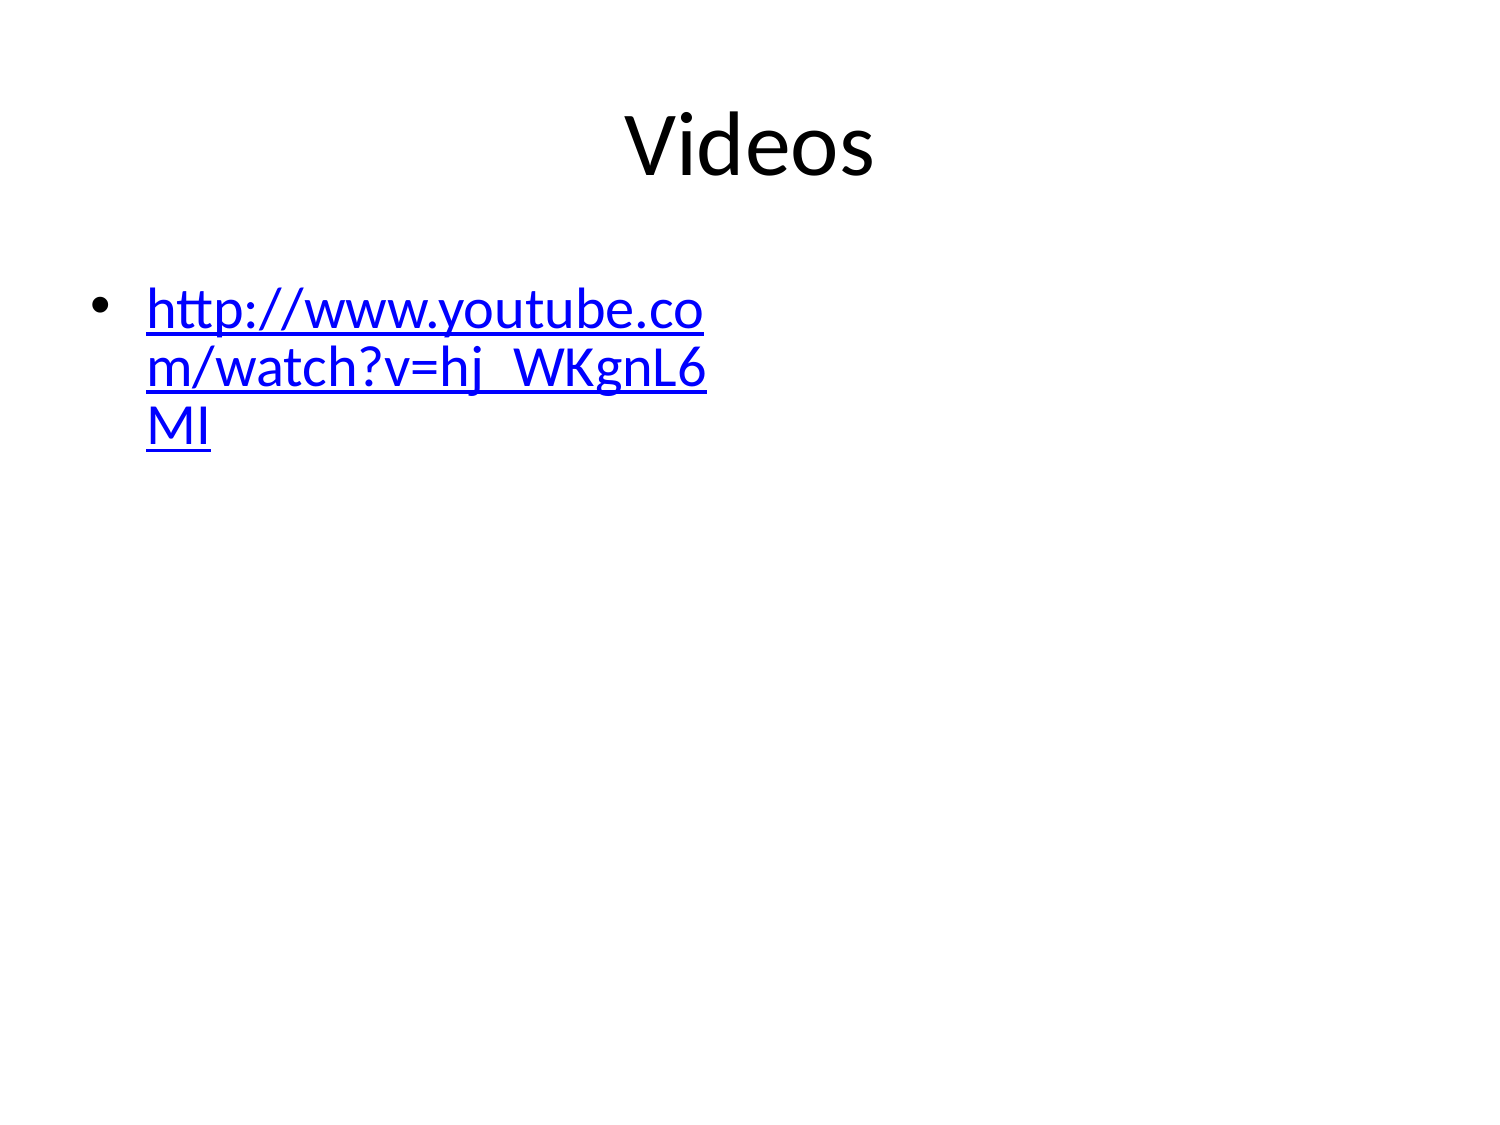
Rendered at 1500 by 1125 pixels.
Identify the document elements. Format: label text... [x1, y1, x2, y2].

title Videos [75, 45, 1425, 233]
list http://www.youtube.com/watch?v=hj_WKgnL6MI [75, 262, 738, 1005]
